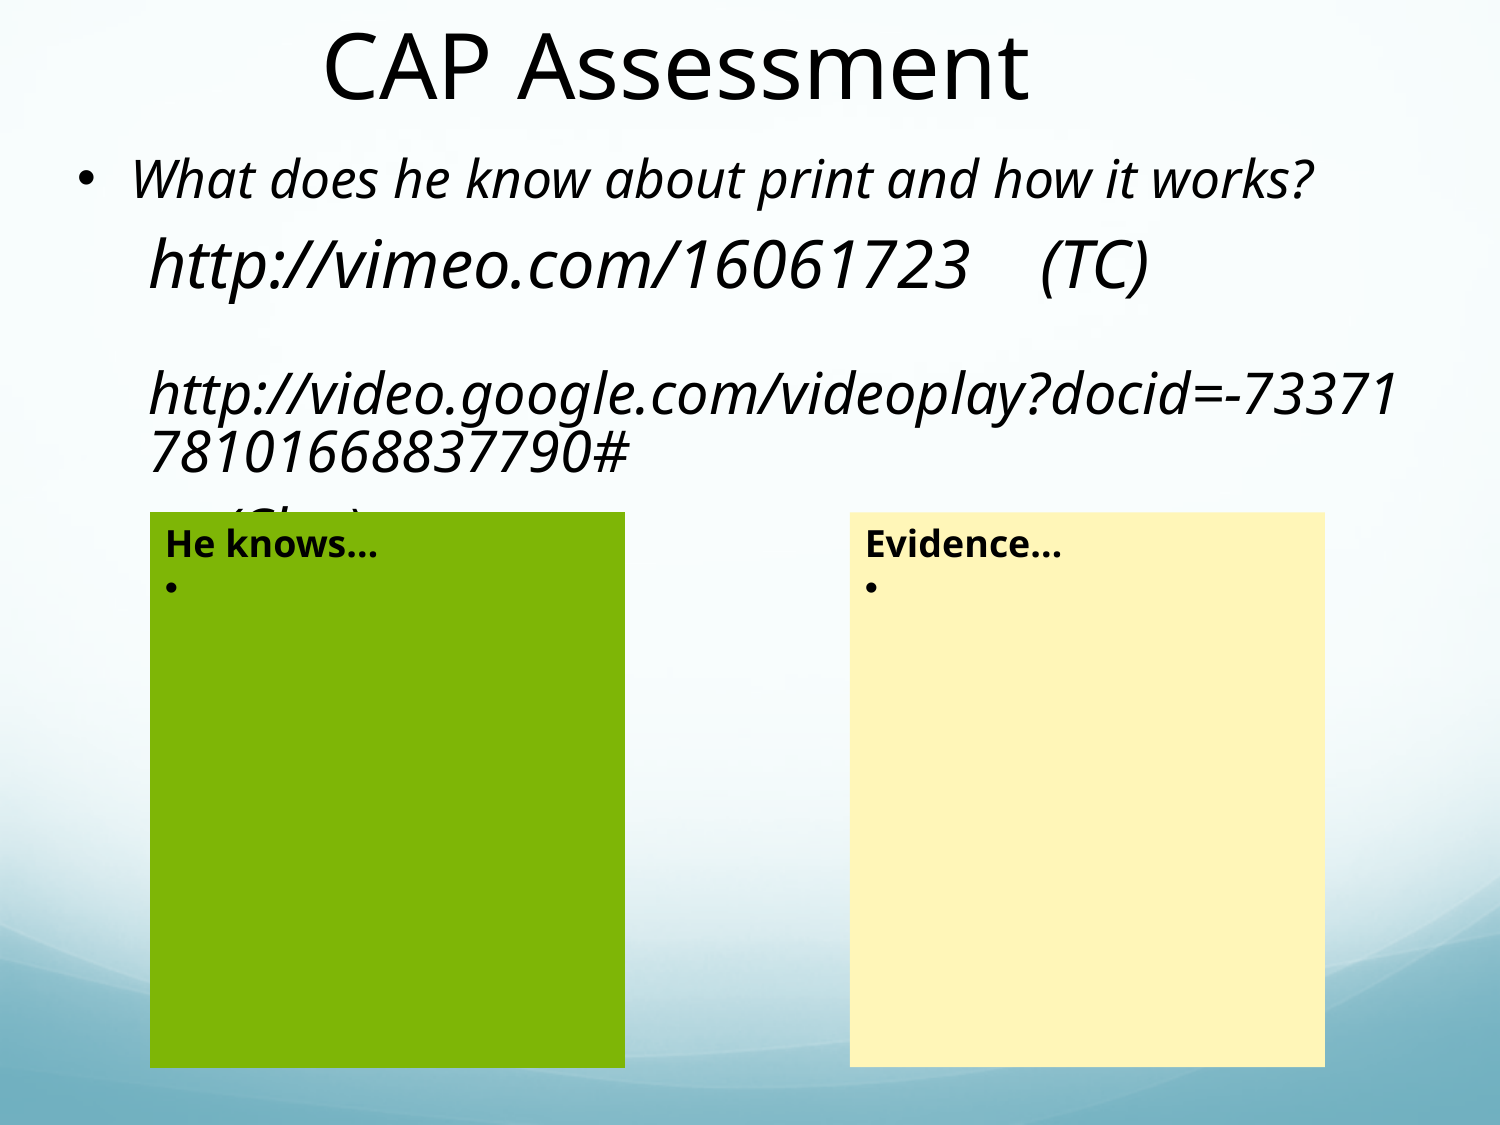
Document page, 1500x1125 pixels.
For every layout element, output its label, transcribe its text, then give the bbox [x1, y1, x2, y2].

text_box CAP Assessment [112, 0, 1240, 125]
text_box He knows… [150, 512, 625, 1068]
text_box What does he know about print and how it works? http://vimeo.com/16061723 (TC) http://video.google.com/videoplay?docid=-7337178101668837790# (Clay) [62, 137, 1438, 513]
text_box Evidence… [849, 512, 1325, 1068]
